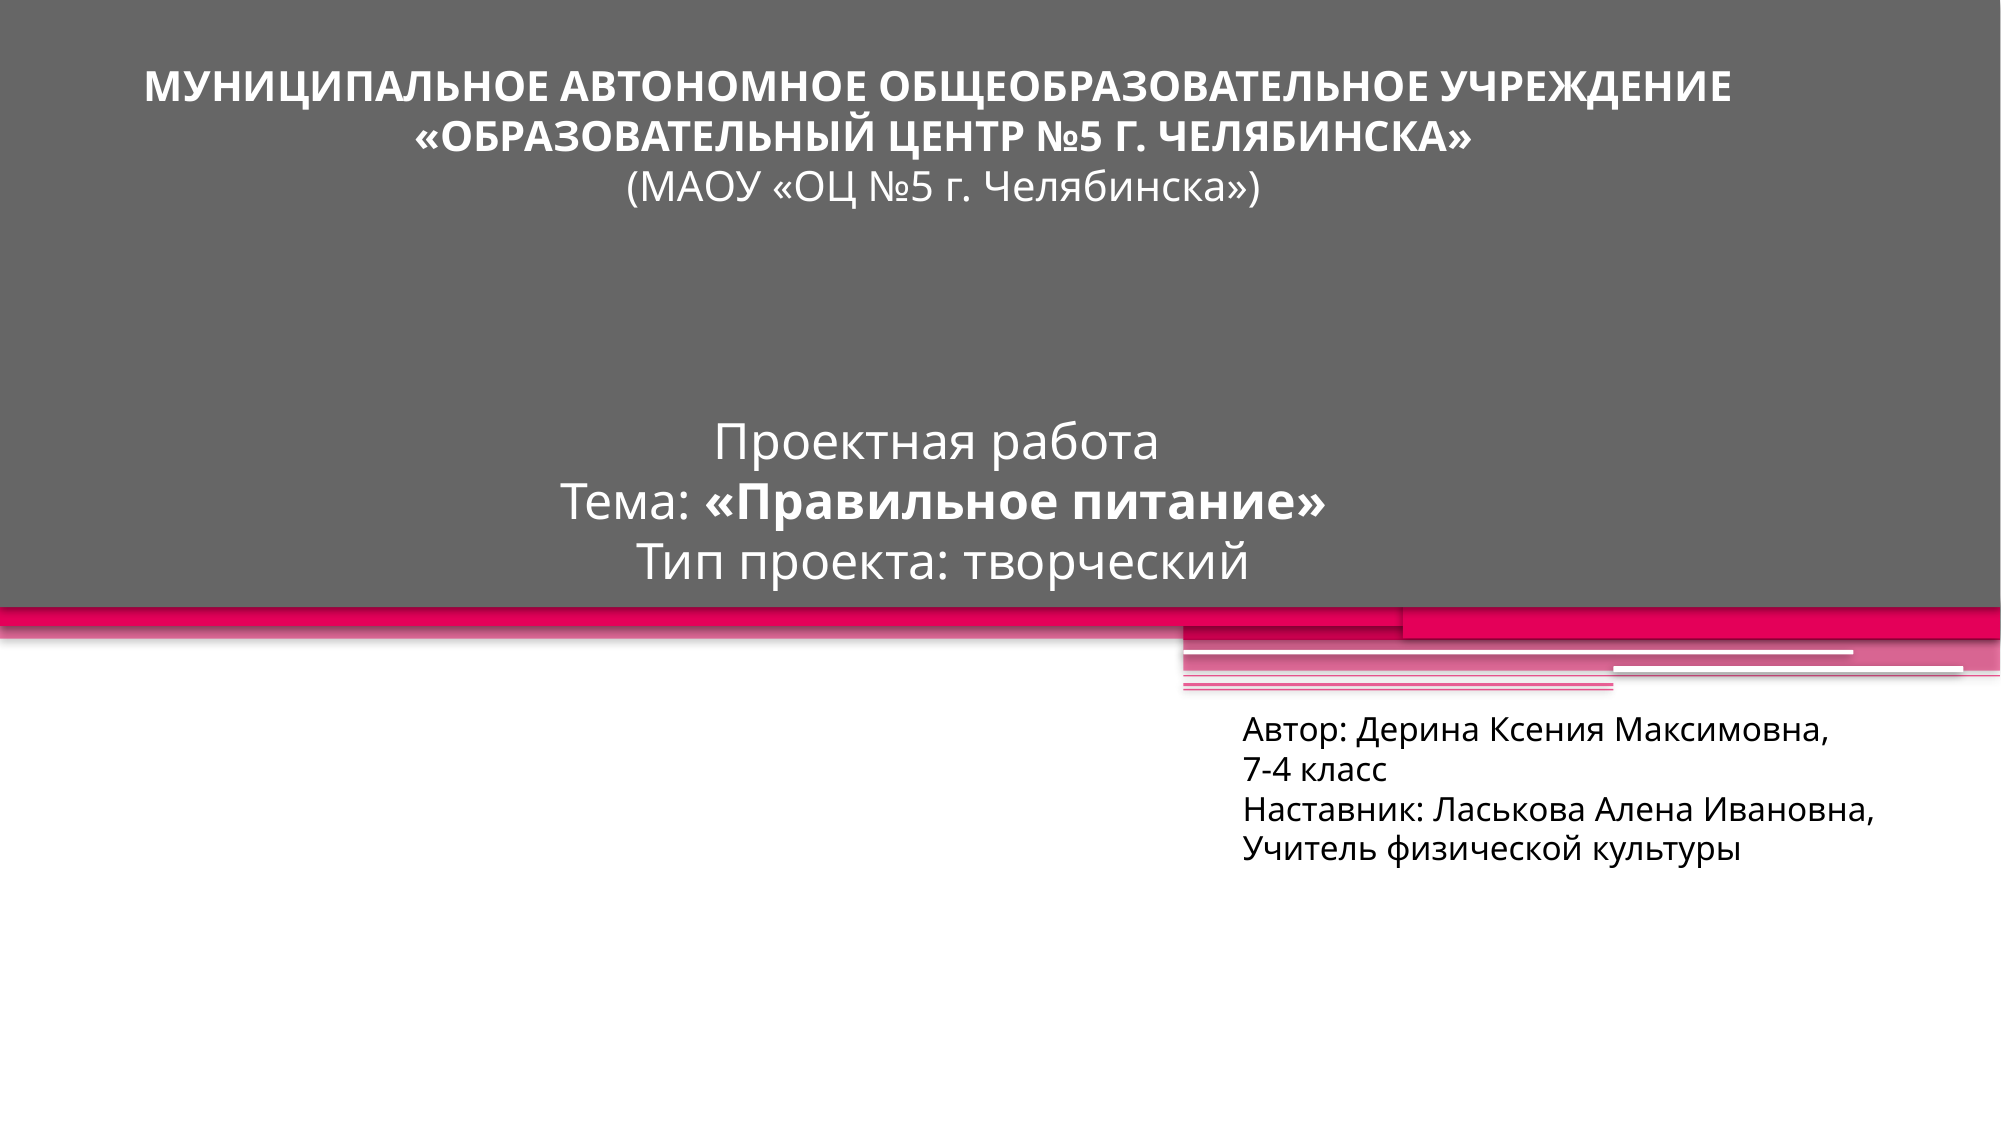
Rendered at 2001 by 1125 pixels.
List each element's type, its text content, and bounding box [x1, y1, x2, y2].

text_box Автор: Дерина Ксения Максимовна, 7-4 класс Наставник: Ласькова Алена Ивановна, Учитель физической культуры [1227, 697, 1928, 1010]
title МУНИЦИПАЛЬНОЕ АВТОНОМНОЕ ОБЩЕОБРАЗОВАТЕЛЬНОЕ УЧРЕЖДЕНИЕ «ОБРАЗОВАТЕЛЬНЫЙ ЦЕНТР №5 Г. ЧЕЛЯБИНСКА» (МАОУ «ОЦ №5 г. Челябинска») Проектная работа Тема: «Правильное питание» Тип проекта: творческий [40, 404, 1848, 757]
